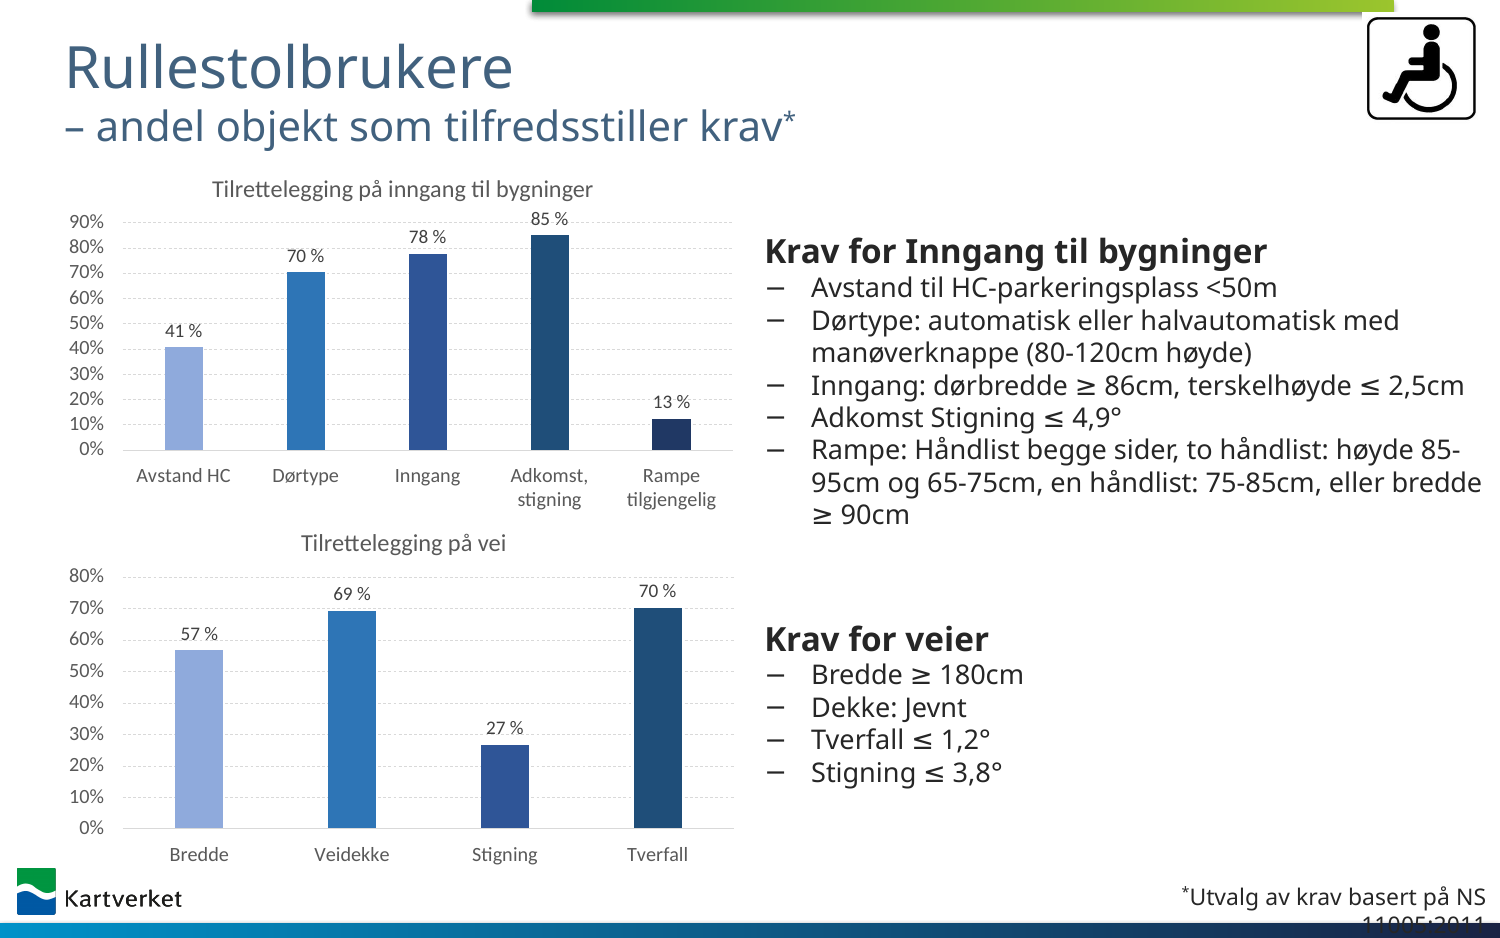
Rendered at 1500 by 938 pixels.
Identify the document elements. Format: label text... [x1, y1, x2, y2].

text_box Krav for veier Bredde ≥ 180cm Dekke: Jevnt Tverfall ≤ 1,2° Stigning ≤ 3,8° [749, 610, 1500, 795]
picture [1362, 12, 1481, 126]
text_box *Utvalg av krav basert på NS 11005:2011 [1068, 873, 1500, 938]
text_box Rullestolbrukere – andel objekt som tilfredsstiller krav* [49, 25, 1431, 158]
picture [62, 166, 744, 519]
text_box Krav for Inngang til bygninger Avstand til HC-parkeringsplass <50m Dørtype: automatisk eller halvautomatisk med manøverknappe (80-120cm høyde) Inngang: dørbredde ≥ 86cm, terskelhøyde ≤ 2,5cm Adkomst Stigning ≤ 4,9° Rampe: Håndlist begge sider, to håndlist: høyde 85-95cm og 65-75cm, en håndlist: 75-85cm, eller bredde ≥ 90cm [749, 223, 1500, 538]
picture [62, 520, 746, 874]
